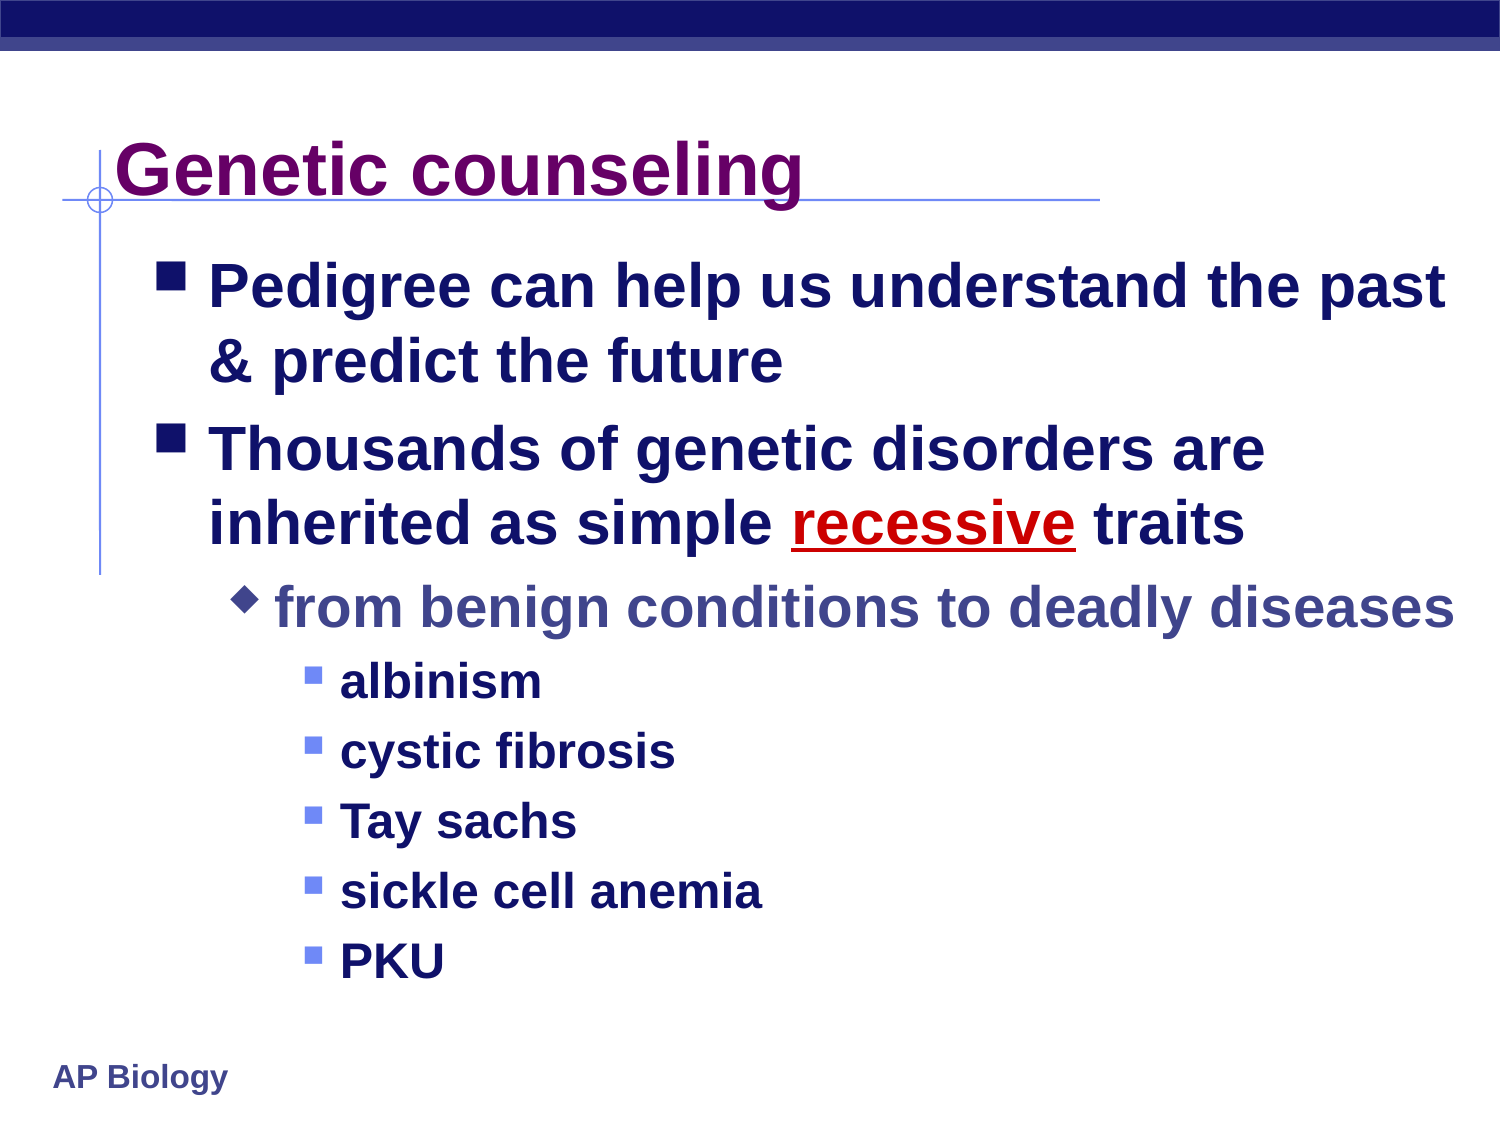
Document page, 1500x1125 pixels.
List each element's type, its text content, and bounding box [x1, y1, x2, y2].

title Genetic counseling [99, 112, 1375, 238]
list Pedigree can help us understand the past & predict the future Thousands of genetic disorders are inherited as simple recessive traits from benign conditions to deadly diseases albinism cystic fibrosis Tay sachs sickle cell anemia PKU [137, 237, 1475, 1100]
